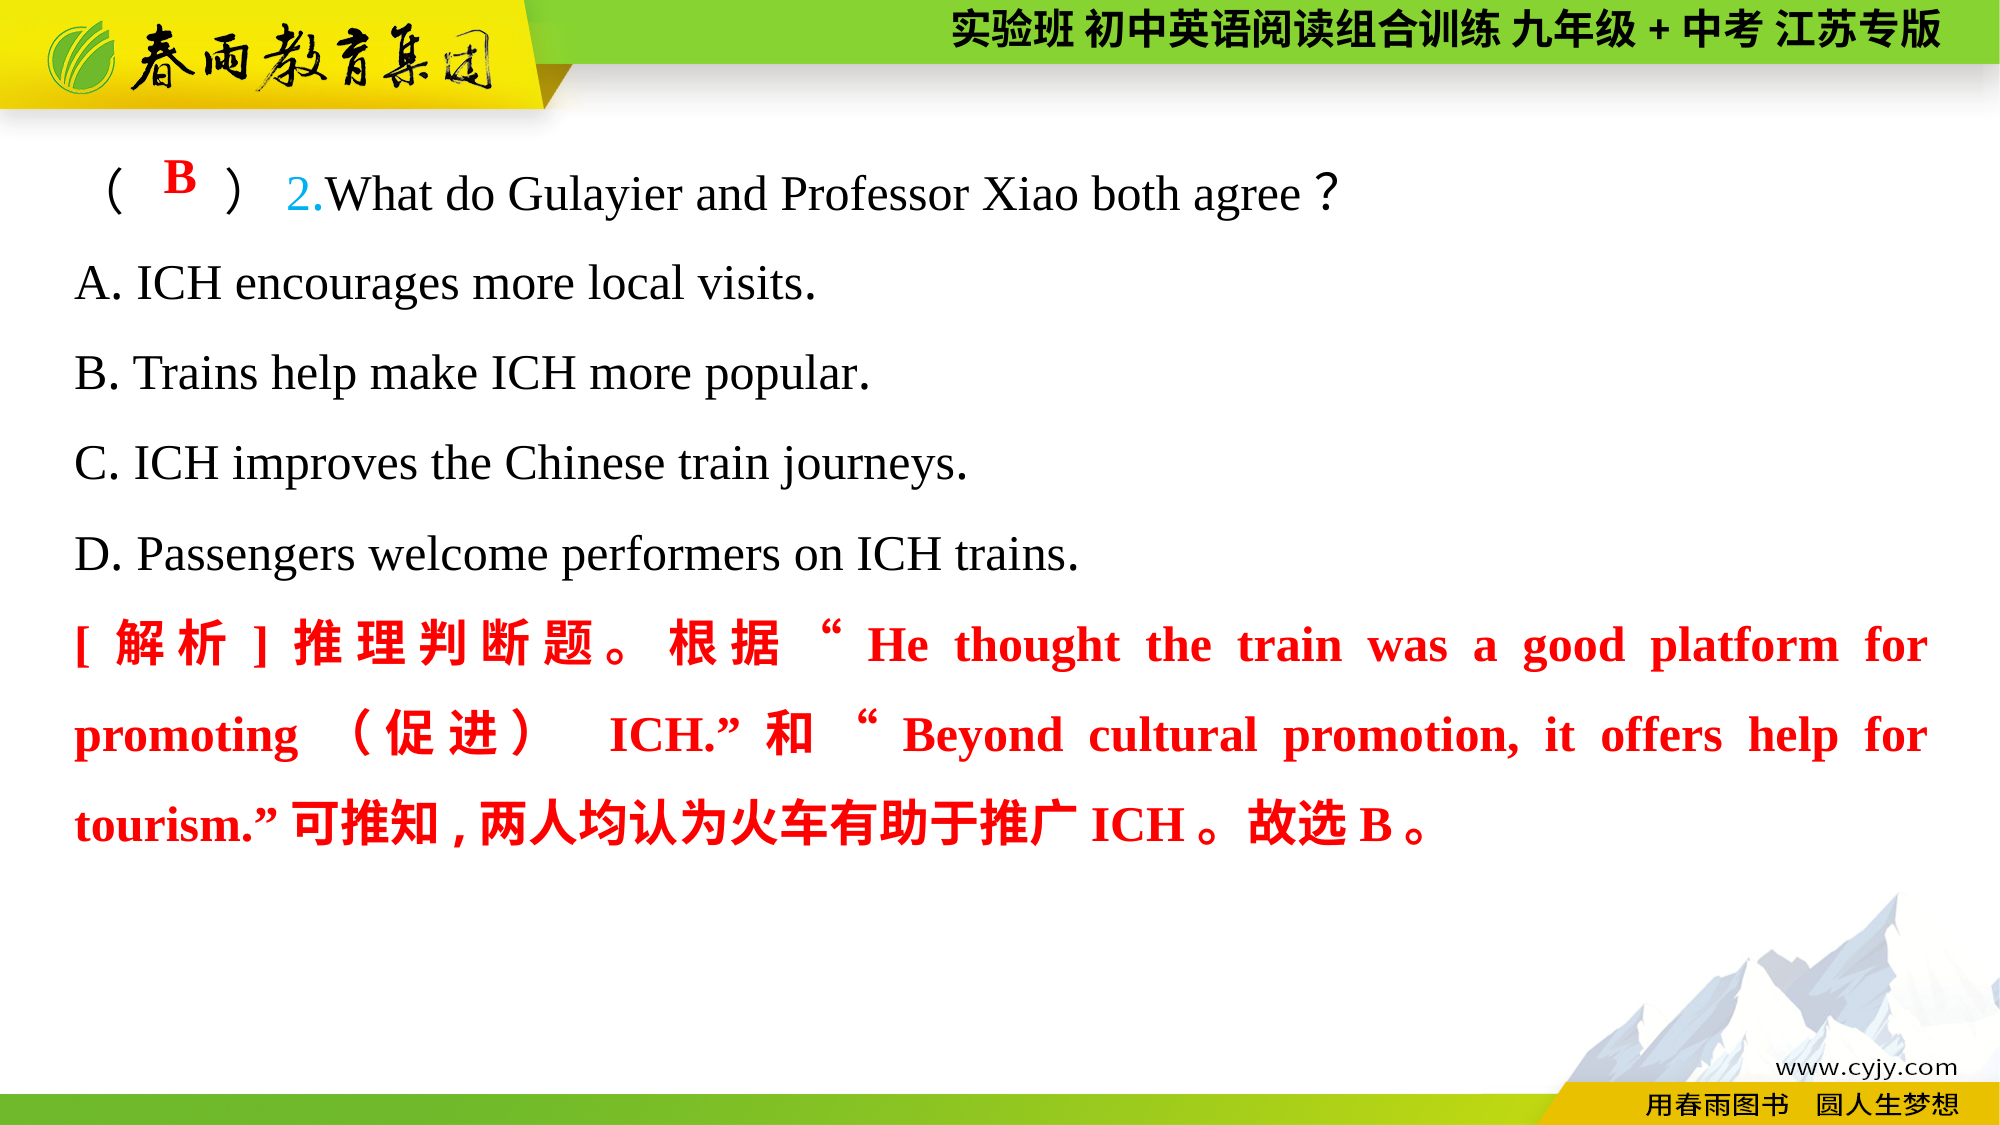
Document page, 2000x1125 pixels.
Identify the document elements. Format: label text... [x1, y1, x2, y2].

picture [0, 0, 2000, 1125]
text_box [解析]推理判断题。根据“He thought the train was a good platform for promoting（促进） ICH.”和“Beyond cultural promotion, it offers help for tourism.”可推知,两人均认为火车有助于推广ICH。故选B。 [59, 574, 1944, 860]
list （ ）2.What do Gulayier and Professor Xiao both agree？ A. ICH encourages more local visits. B. Trains help make ICH more popular. C. ICH improves the Chinese train journeys. D. Passengers welcome performers on ICH trains. [59, 122, 1944, 574]
text_box B [136, 136, 212, 211]
